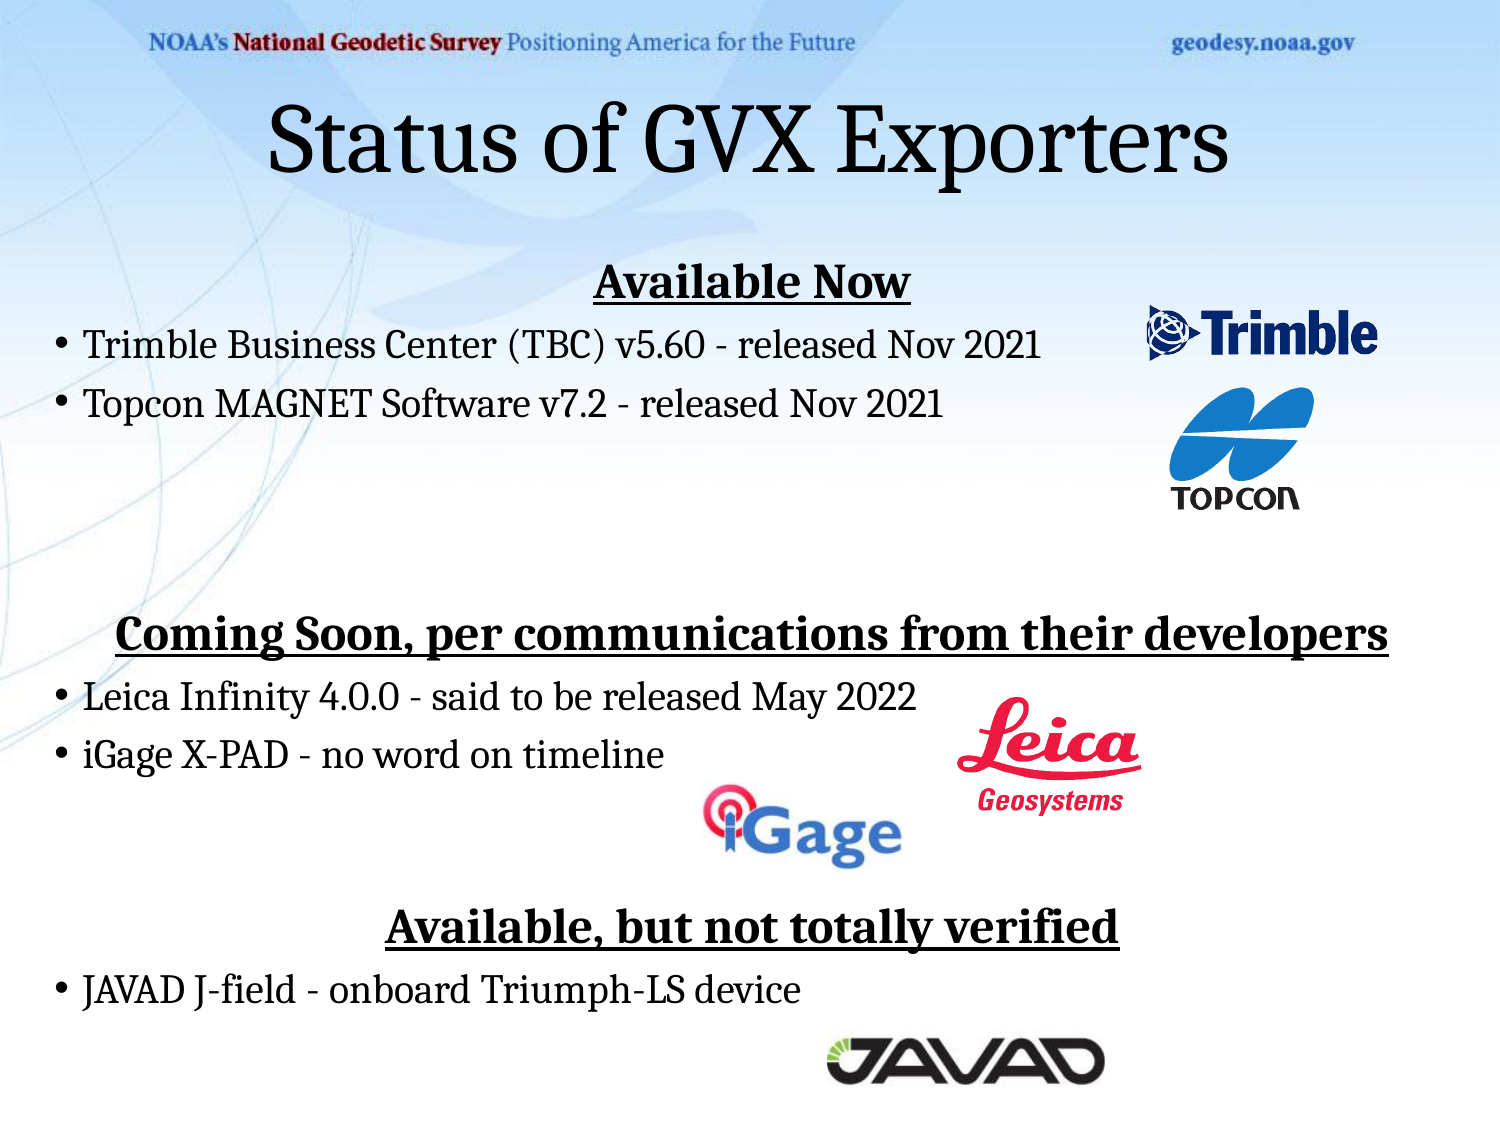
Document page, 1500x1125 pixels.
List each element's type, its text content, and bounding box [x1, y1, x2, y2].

text_box Available Now Trimble Business Center (TBC) v5.60 - released Nov 2021 Topcon MAGNET Software v7.2 - released Nov 2021 Coming Soon, per communications from their developers Leica Infinity 4.0.0 - said to be released May 2022 iGage X-PAD - no word on timeline Available, but not totally verified JAVAD J-field - onboard Triumph-LS device [39, 241, 1466, 1098]
picture [0, 0, 1500, 1125]
title Status of GVX Exporters [75, 90, 1425, 175]
